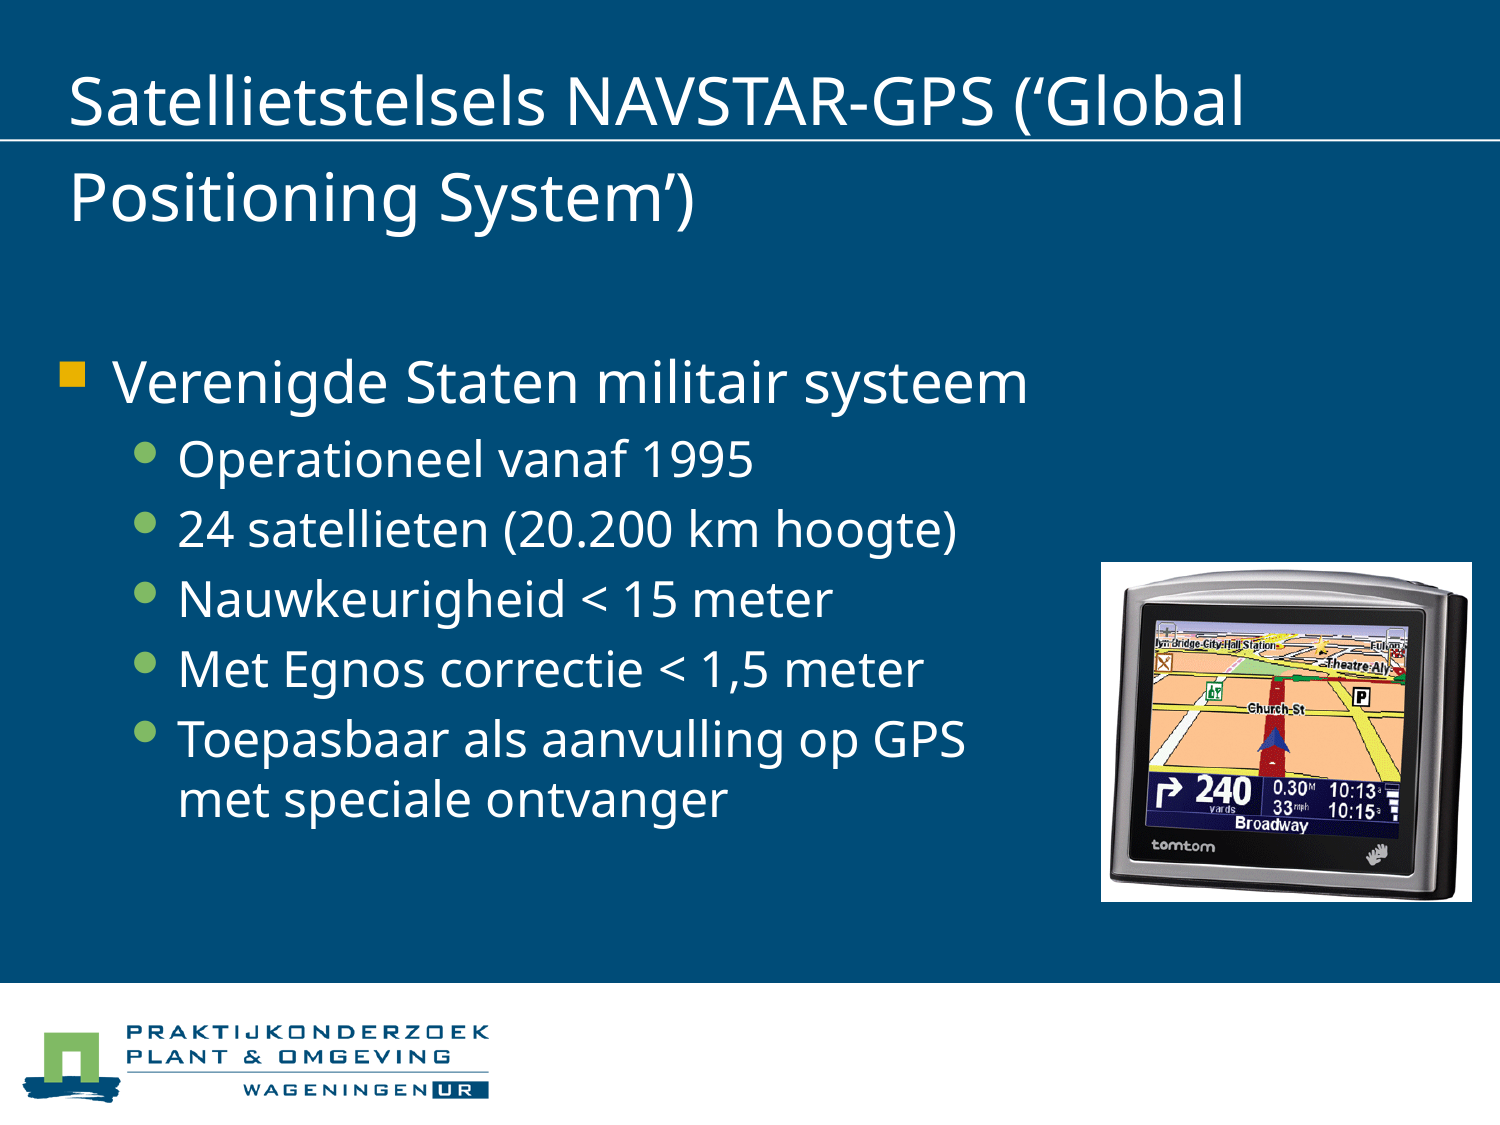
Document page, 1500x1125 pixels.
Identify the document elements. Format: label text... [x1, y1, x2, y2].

text_box Verenigde Staten militair systeem Operationeel vanaf 1995 24 satellieten (20.200 km hoogte) Nauwkeurigheid < 15 meter Met Egnos correctie < 1,5 meter Toepasbaar als aanvulling op GPS met speciale ontvanger [41, 338, 1081, 975]
picture [1101, 562, 1472, 902]
picture [0, 984, 1500, 1125]
title Satellietstelsels NAVSTAR-GPS (‘Global Positioning System’) [68, 42, 1420, 208]
